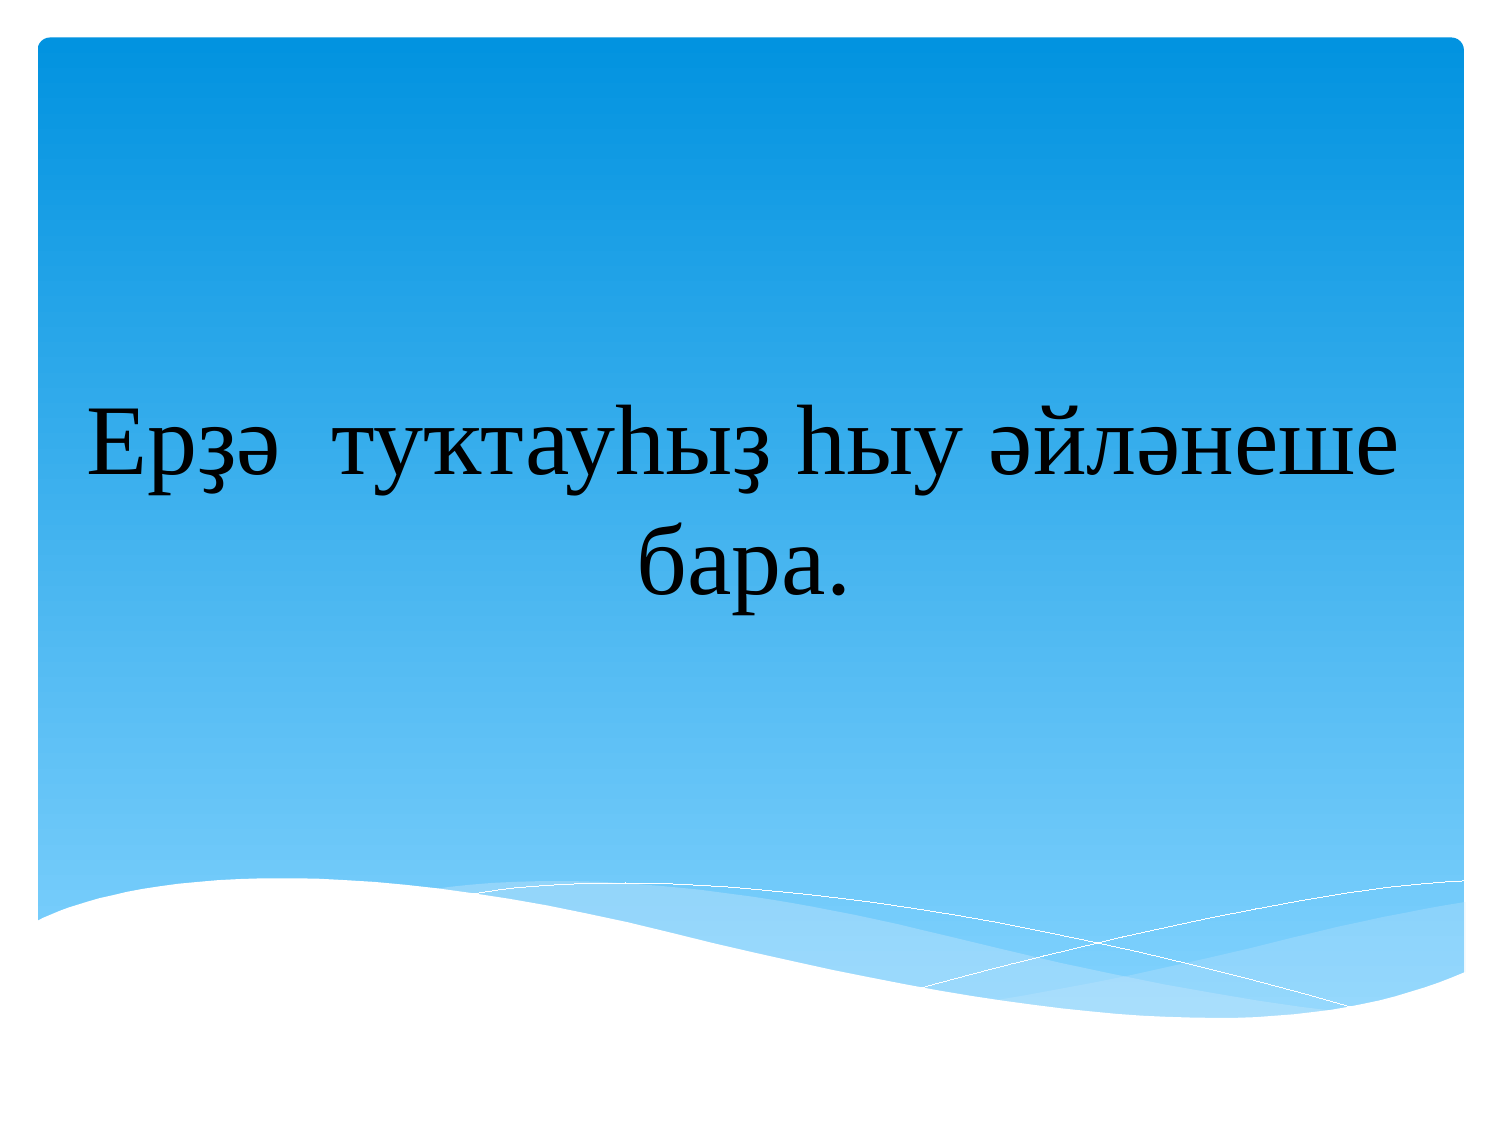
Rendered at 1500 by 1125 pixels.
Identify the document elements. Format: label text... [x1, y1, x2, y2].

subtitle Ерҙә туҡтауһыҙ һыу әйләнеше бара. [53, 367, 1436, 1124]
